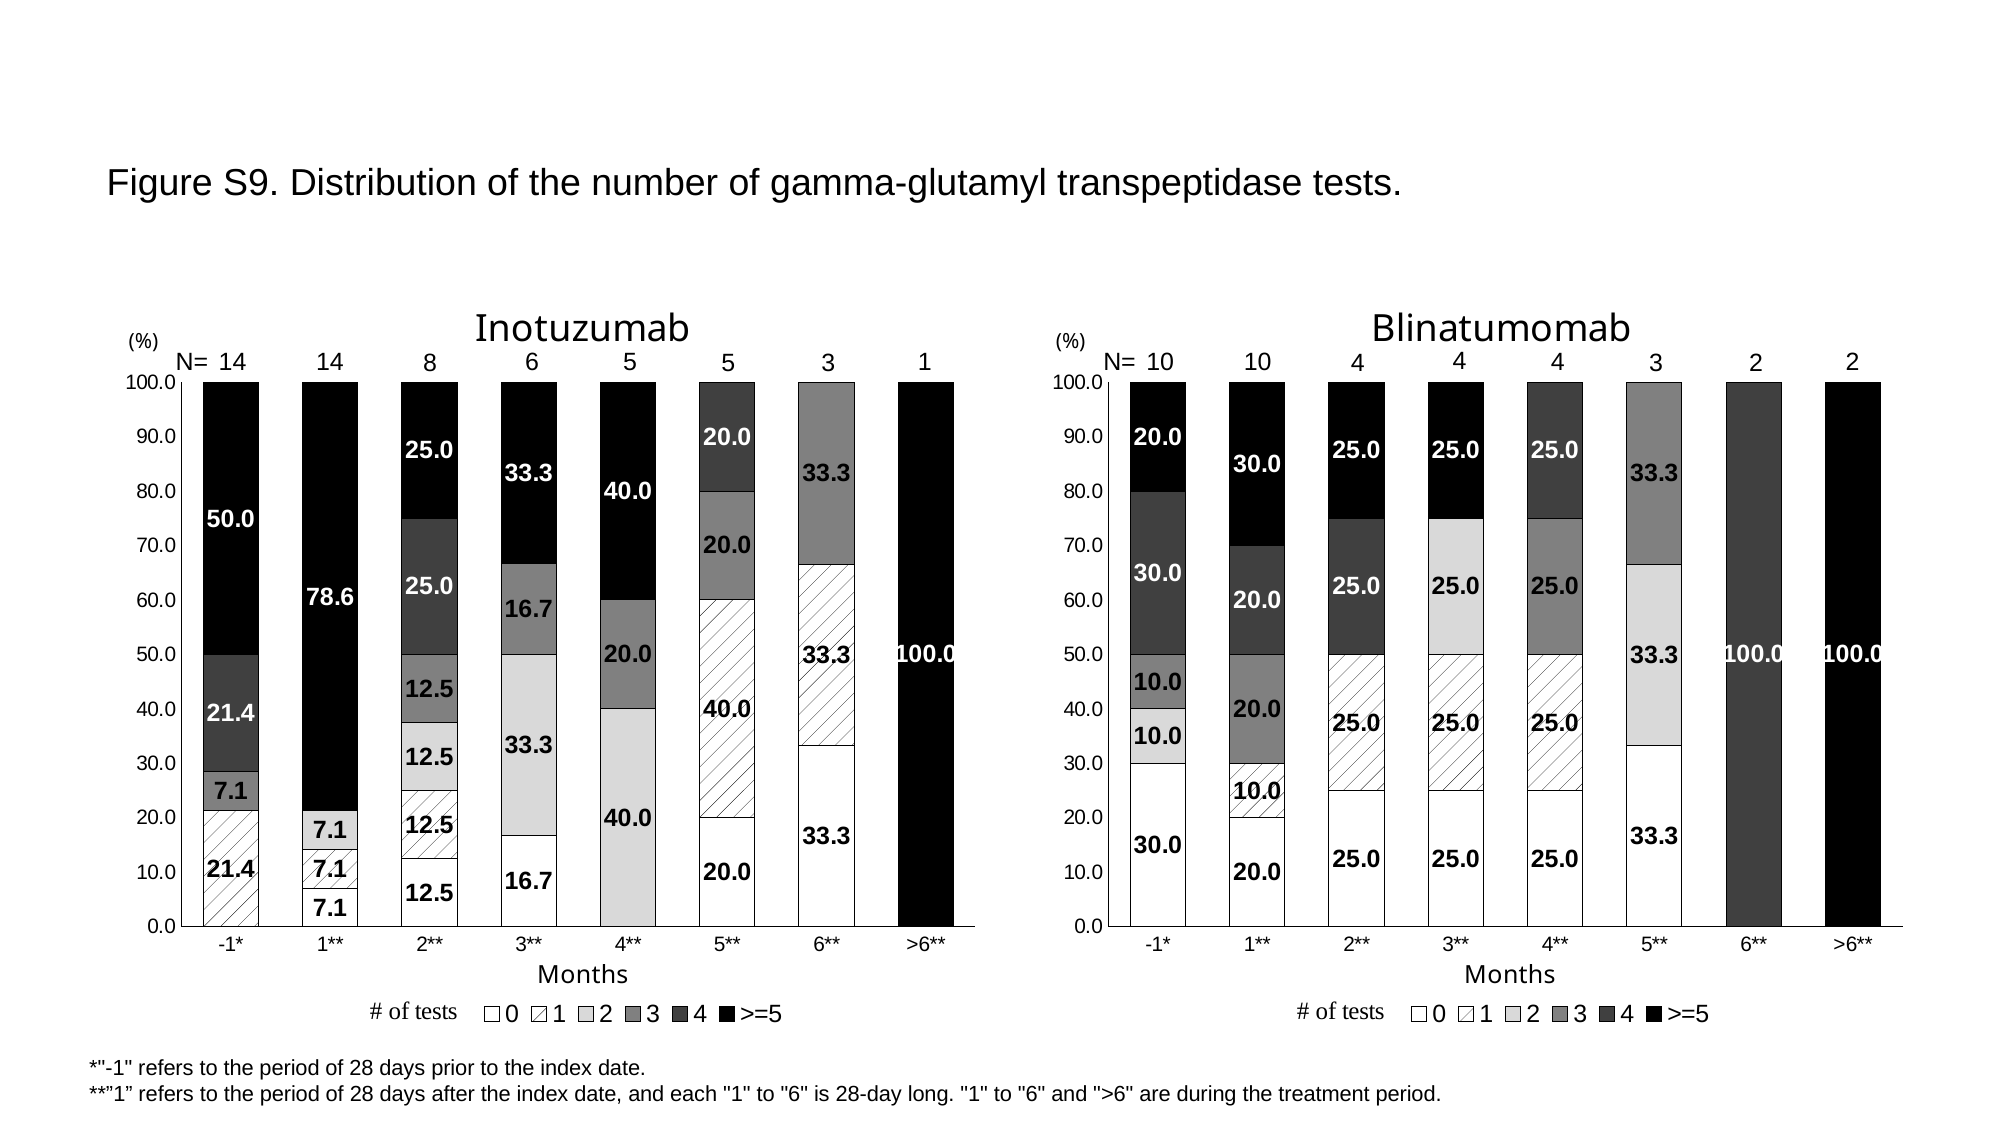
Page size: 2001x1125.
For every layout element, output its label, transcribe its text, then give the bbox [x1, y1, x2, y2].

text_box Figure S9. Distribution of the number of gamma-glutamyl transpeptidase tests. [91, 150, 1819, 211]
chart [1022, 266, 1926, 1037]
chart [95, 266, 999, 1037]
text_box *"-1" refers to the period of 28 days prior to the index date. **”1” refers to the period of 28 days after the index date, and each "1" to "6" is 28-day long. "1" to "6" and ">6" are during the treatment period. [74, 1045, 1905, 1114]
